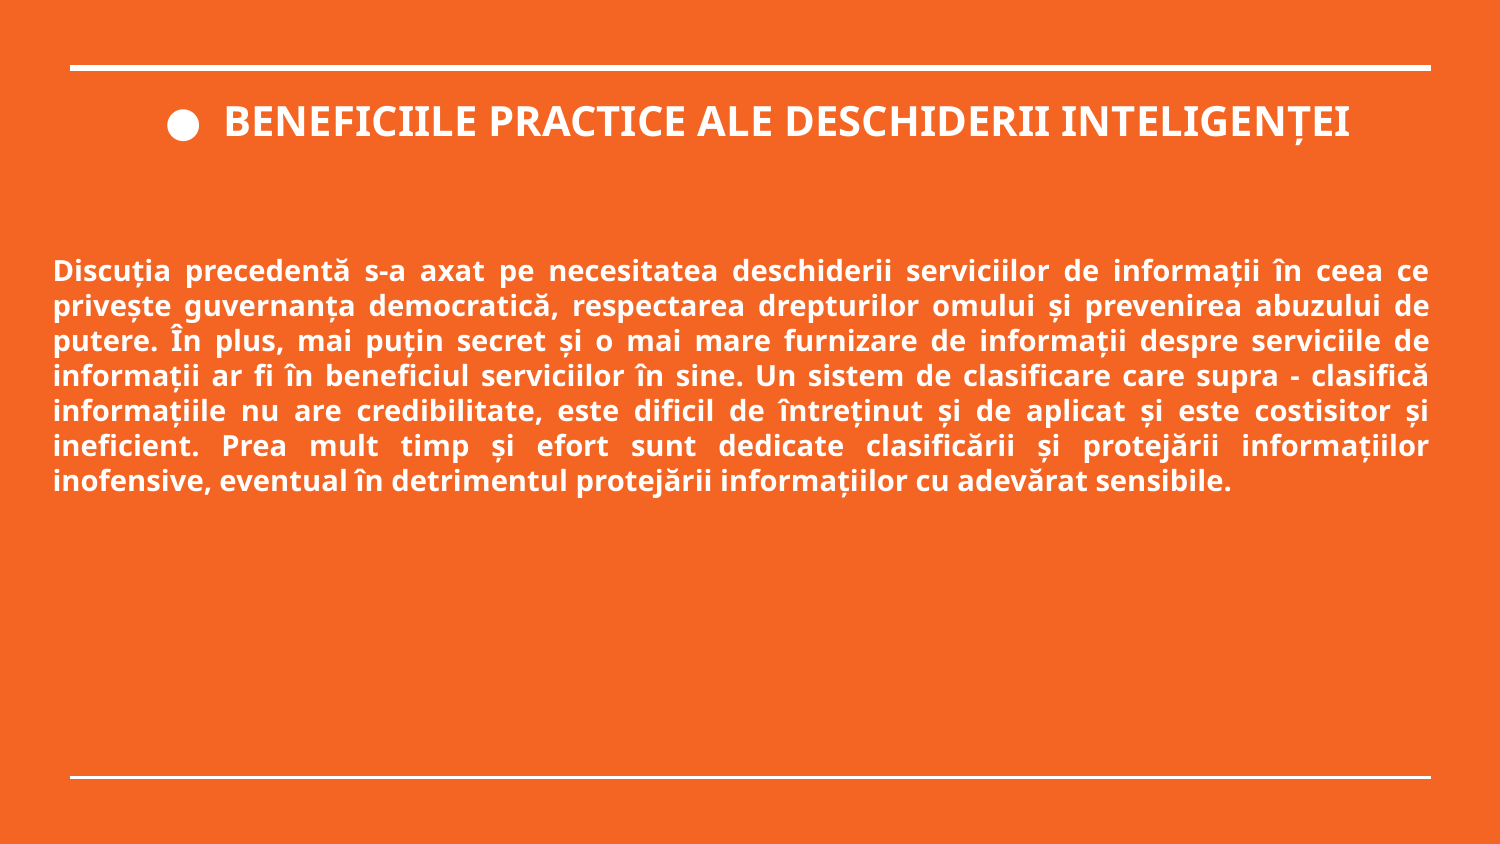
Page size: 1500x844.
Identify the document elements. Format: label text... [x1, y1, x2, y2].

text_box Discuția precedentă s-a axat pe necesitatea deschiderii serviciilor de informații în ceea ce privește guvernanța democratică, respectarea drepturilor omului și prevenirea abuzului de putere. În plus, mai puțin secret și o mai mare furnizare de informații despre serviciile de informații ar fi în beneficiul serviciilor în sine. Un sistem de clasificare care supra - clasifică informațiile nu are credibilitate, este dificil de întreținut și de aplicat și este costisitor și ineficient. Prea mult timp și efort sunt dedicate clasificării și protejării informațiilor inofensive, eventual în detrimentul protejării informațiilor cu adevărat sensibile. [37, 237, 1447, 548]
title BENEFICIILE PRACTICE ALE DESCHIDERII INTELIGENȚEI [69, 96, 1431, 144]
